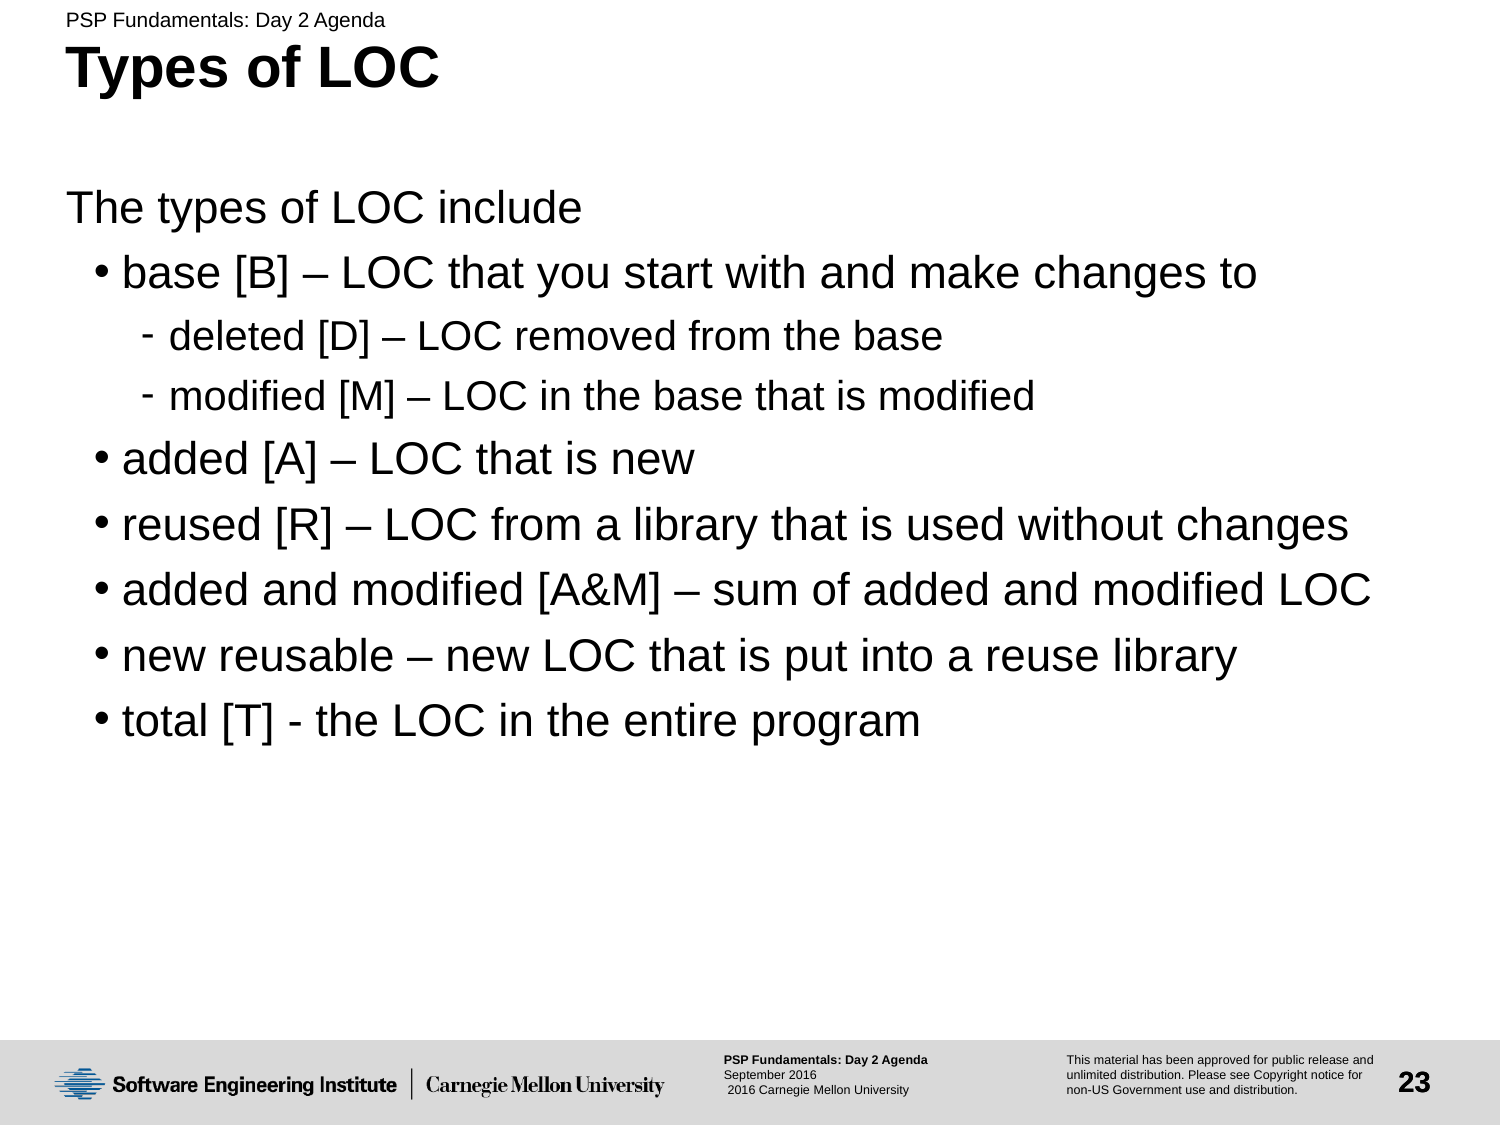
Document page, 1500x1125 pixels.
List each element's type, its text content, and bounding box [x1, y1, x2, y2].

picture [46, 1061, 673, 1104]
list The types of LOC include base [B] – LOC that you start with and make changes to deleted [D] – LOC removed from the base modified [M] – LOC in the base that is modified added [A] – LOC that is new reused [R] – LOC from a library that is used without changes added and modified [A&M] – sum of added and modified LOC new reusable – new LOC that is put into a reuse library total [T] - the LOC in the entire program [65, 177, 1431, 1000]
title Types of LOC [65, 37, 1430, 148]
